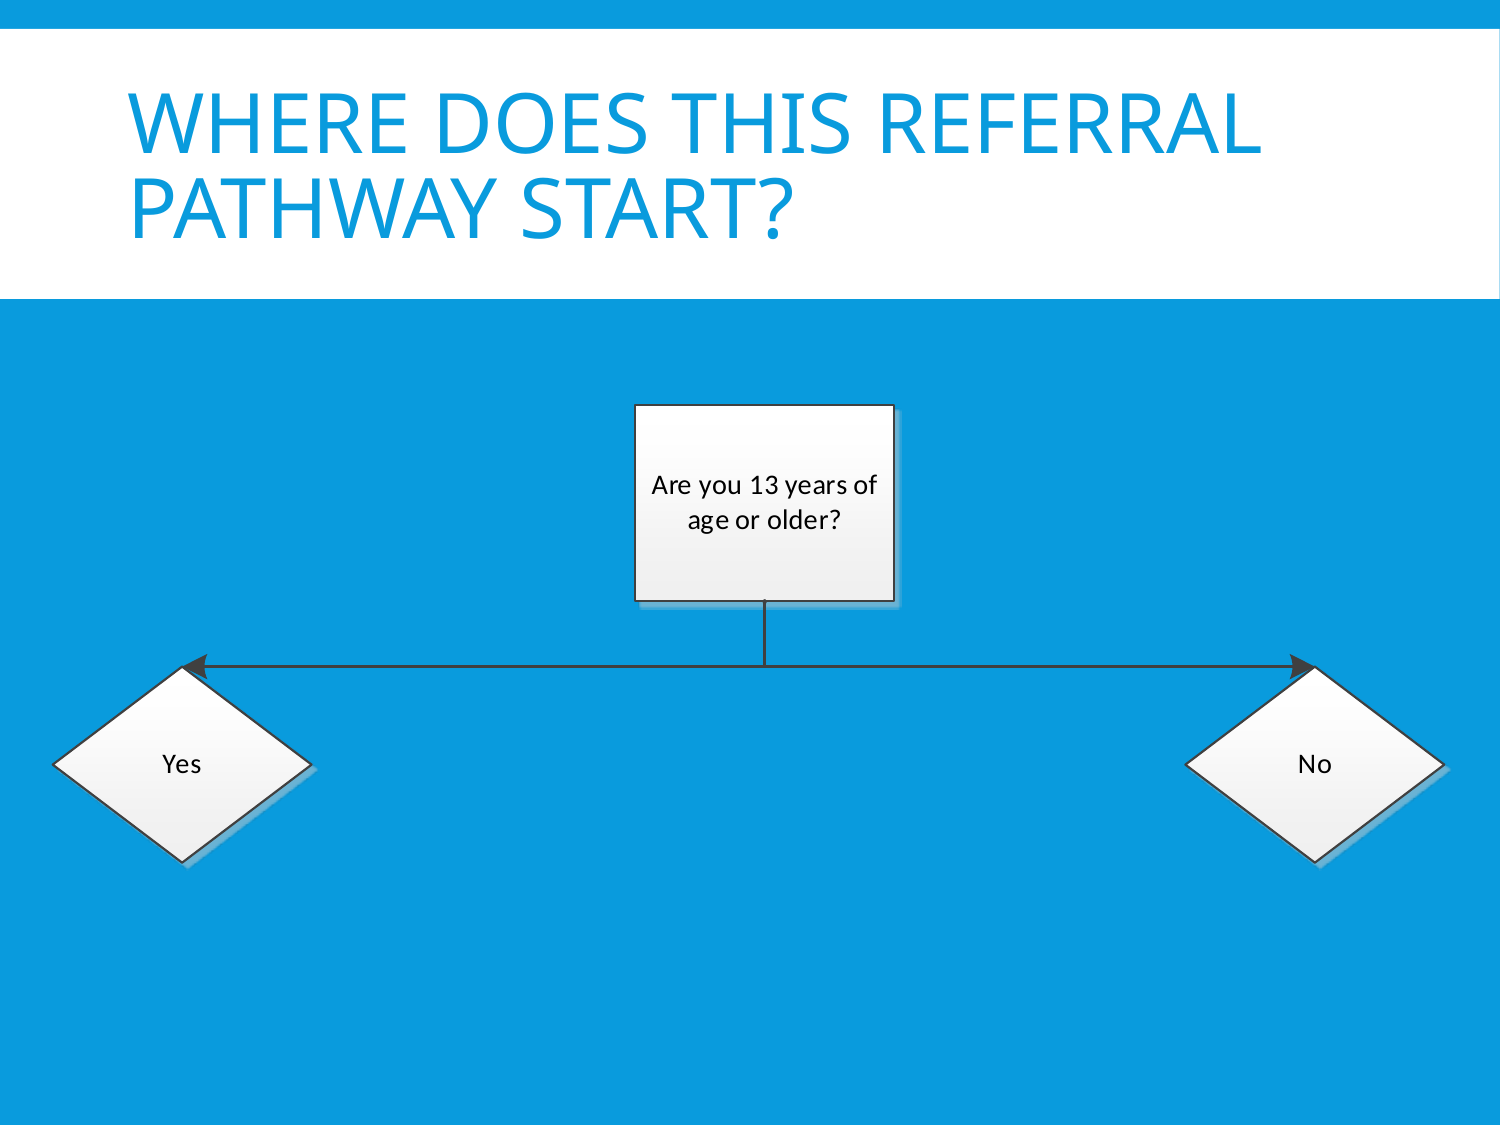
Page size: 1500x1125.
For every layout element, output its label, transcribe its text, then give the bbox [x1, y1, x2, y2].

picture [53, 405, 1450, 868]
title Where does this referral pathway start? [112, 46, 1388, 295]
